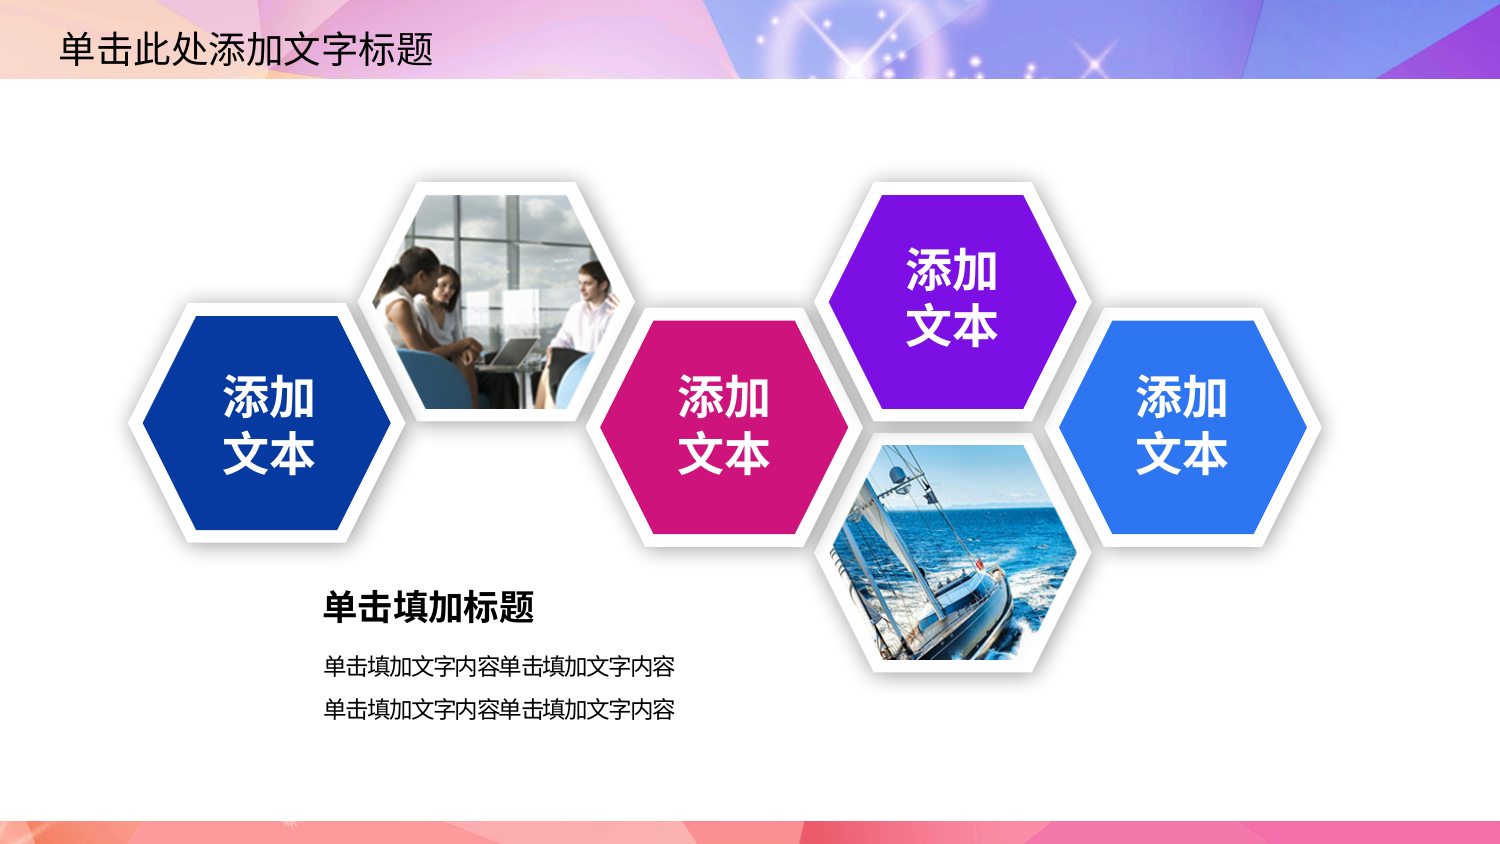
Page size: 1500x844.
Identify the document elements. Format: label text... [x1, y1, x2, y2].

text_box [813, 432, 1092, 673]
picture [0, 821, 1500, 844]
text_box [813, 182, 1092, 422]
picture [0, 0, 1500, 79]
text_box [1044, 307, 1322, 547]
text_box 单击填加文字内容单击填加文字内容 单击填加文字内容单击填加文字内容 [323, 638, 761, 766]
text_box 单击填加标题 [307, 577, 746, 616]
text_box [127, 303, 406, 543]
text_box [585, 307, 864, 547]
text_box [357, 182, 636, 422]
